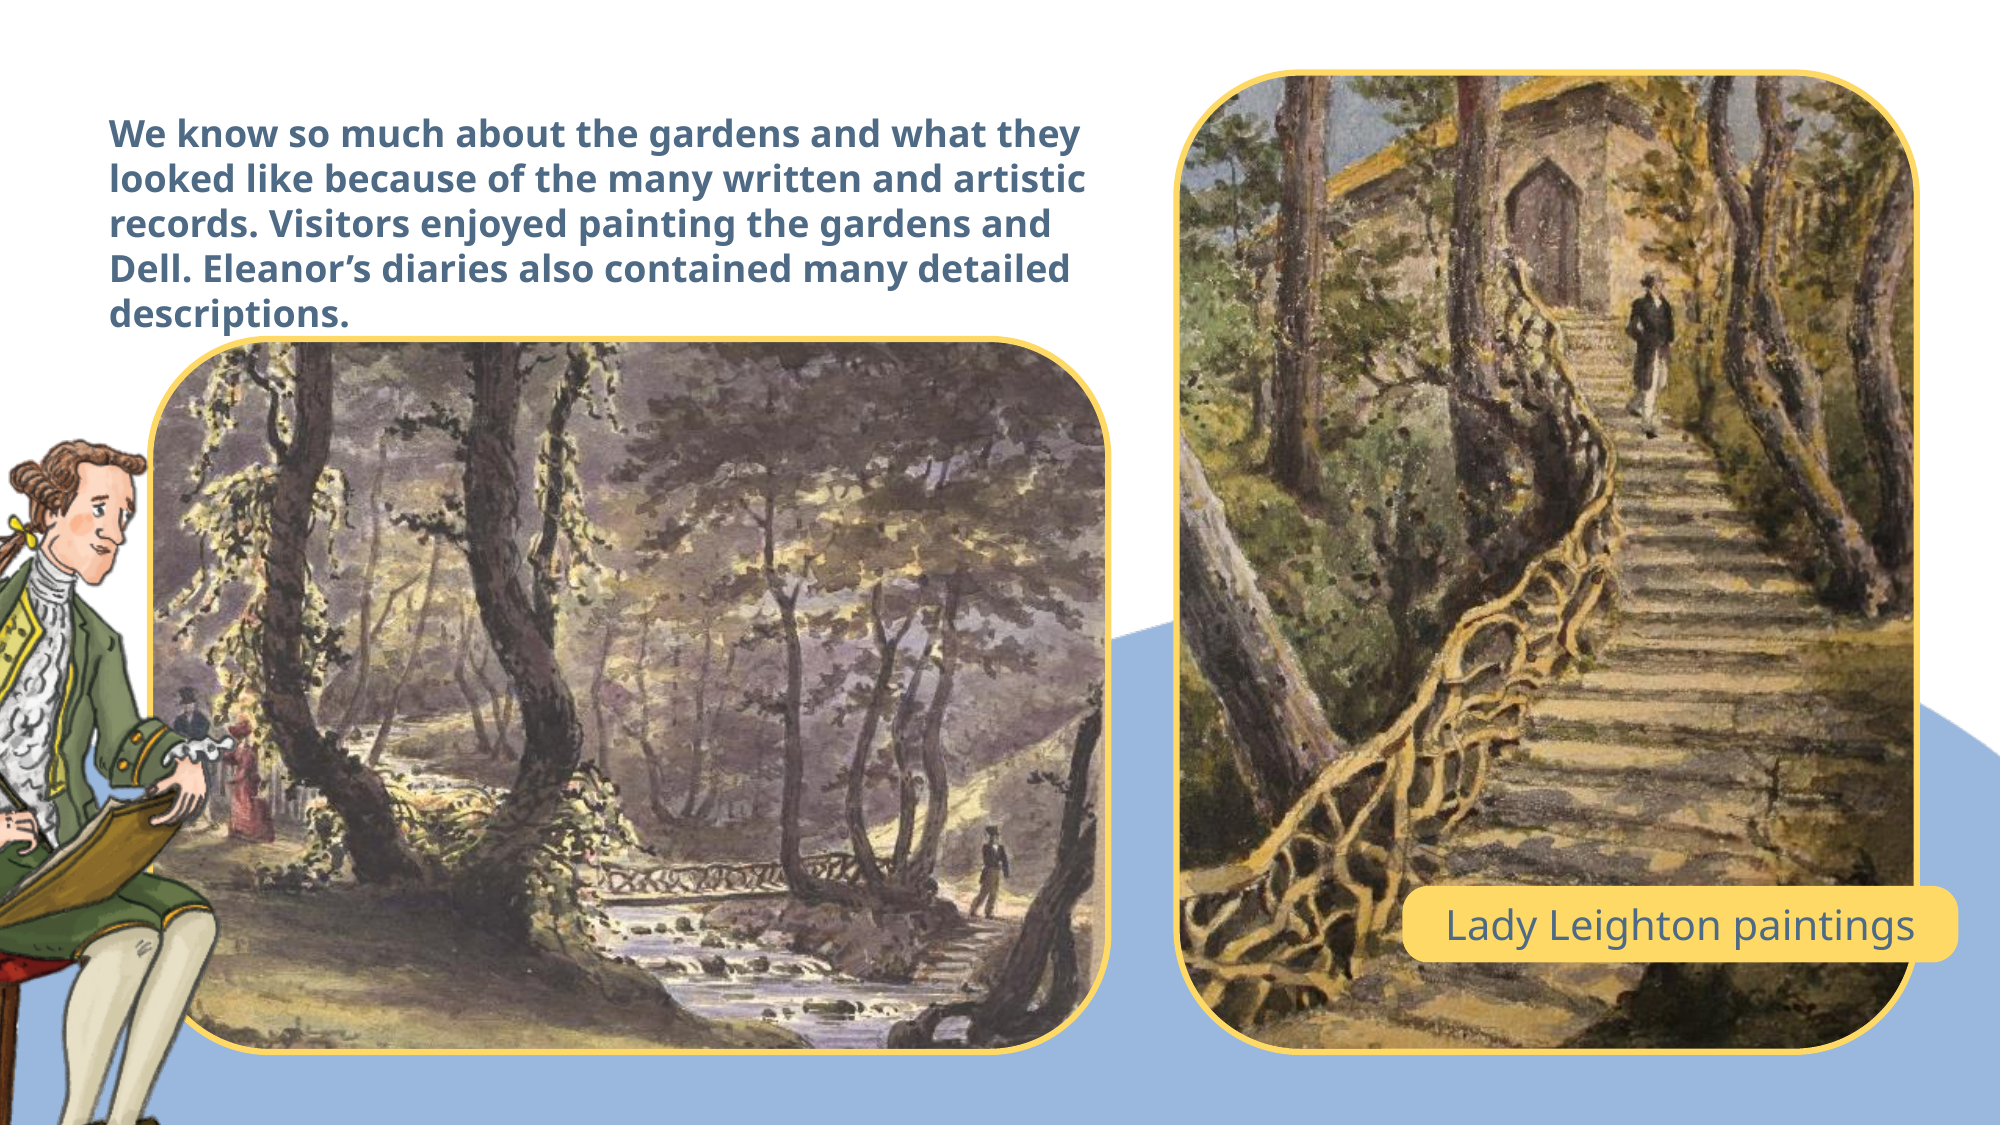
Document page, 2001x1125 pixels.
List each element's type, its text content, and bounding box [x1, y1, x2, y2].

text_box We know so much about the gardens and what they looked like because of the many written and artistic records. Visitors enjoyed painting the gardens and Dell. Eleanor’s diaries also contained many detailed descriptions. [94, 102, 1158, 343]
picture [0, 72, 2000, 1125]
